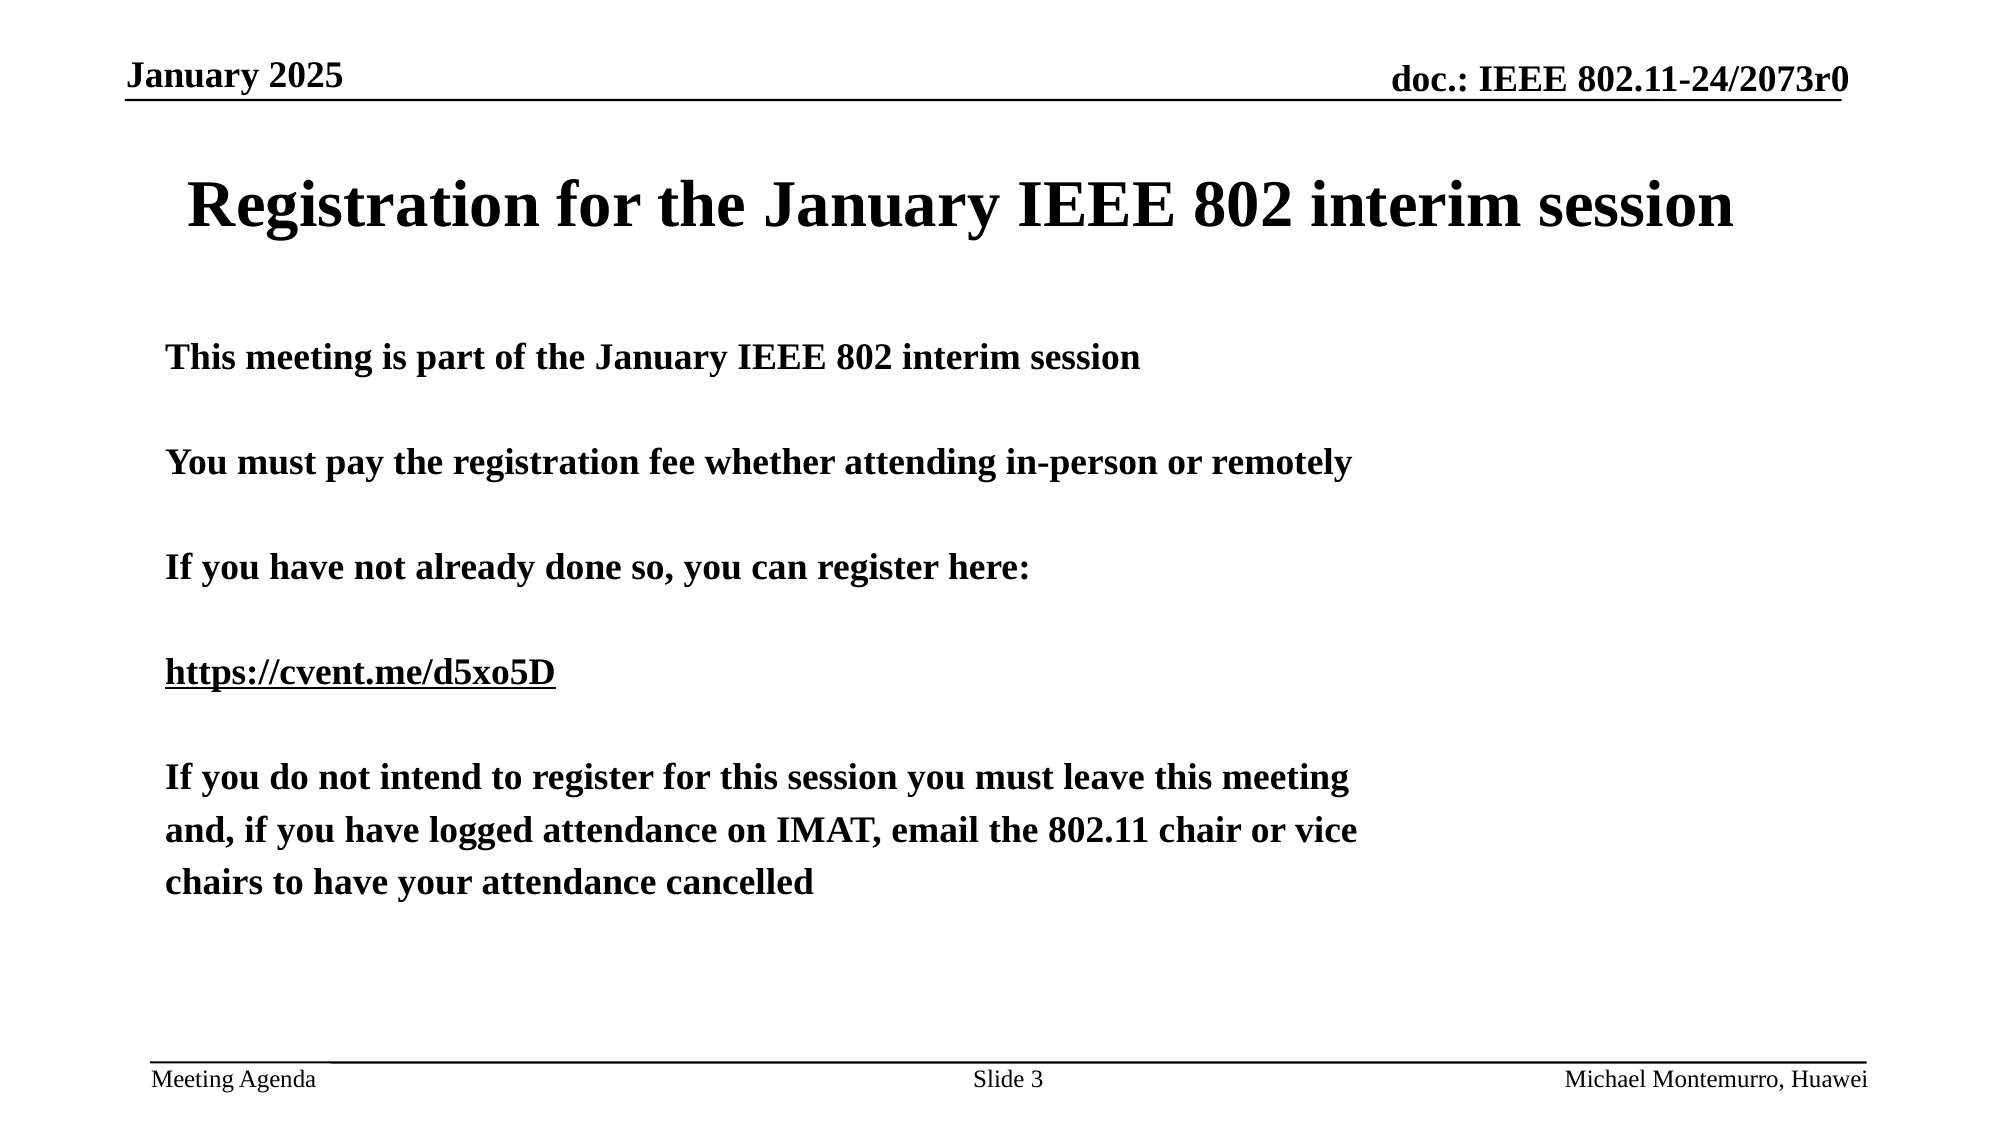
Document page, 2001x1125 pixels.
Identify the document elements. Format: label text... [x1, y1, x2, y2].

footer Michael Montemurro, Huawei [1266, 1061, 1869, 1093]
title Registration for the January IEEE 802 interim session [75, 112, 1850, 288]
slide_number Slide 3 [964, 1061, 1053, 1093]
list This meeting is part of the January IEEE 802 interim session You must pay the registration fee whether attending in-person or remotely If you have not already done so, you can register here: https://cvent.me/d5xo5D If you do not intend to register for this session you must leave this meeting and, if you have logged attendance on IMAT, email the 802.11 chair or vice chairs to have your attendance cancelled [150, 324, 1850, 1000]
